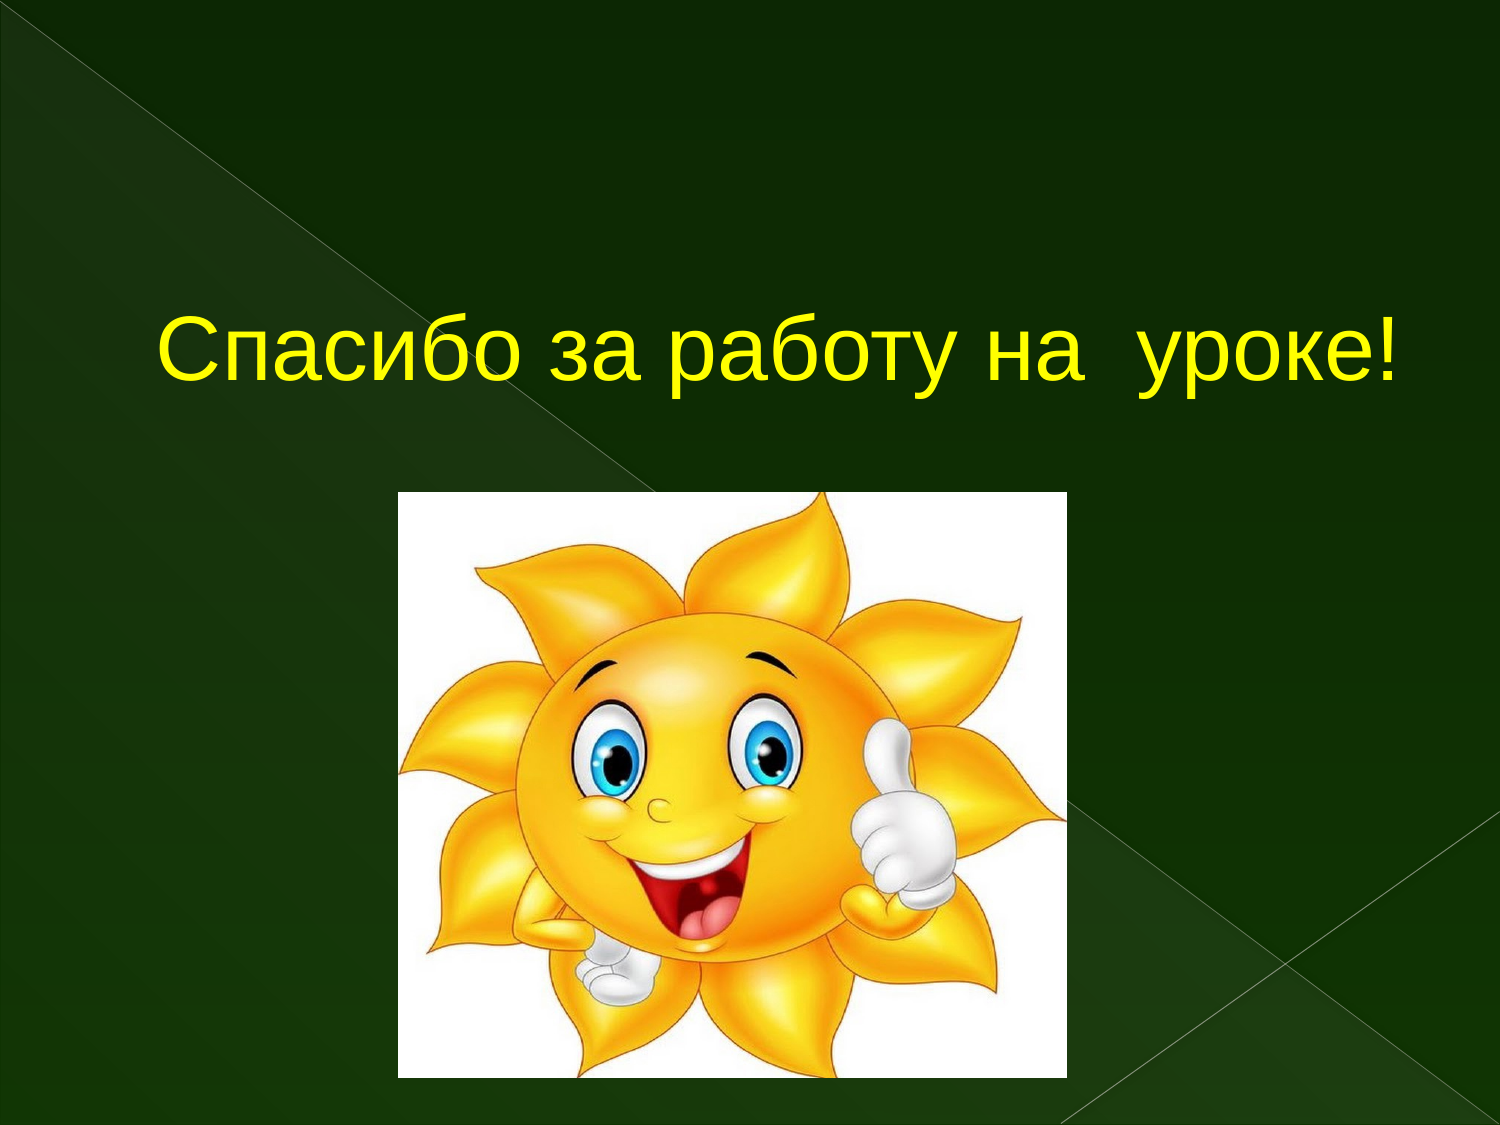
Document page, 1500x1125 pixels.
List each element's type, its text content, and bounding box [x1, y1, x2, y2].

picture [398, 491, 1067, 1079]
text_box Спасибо за работу на уроке! [128, 281, 1430, 406]
